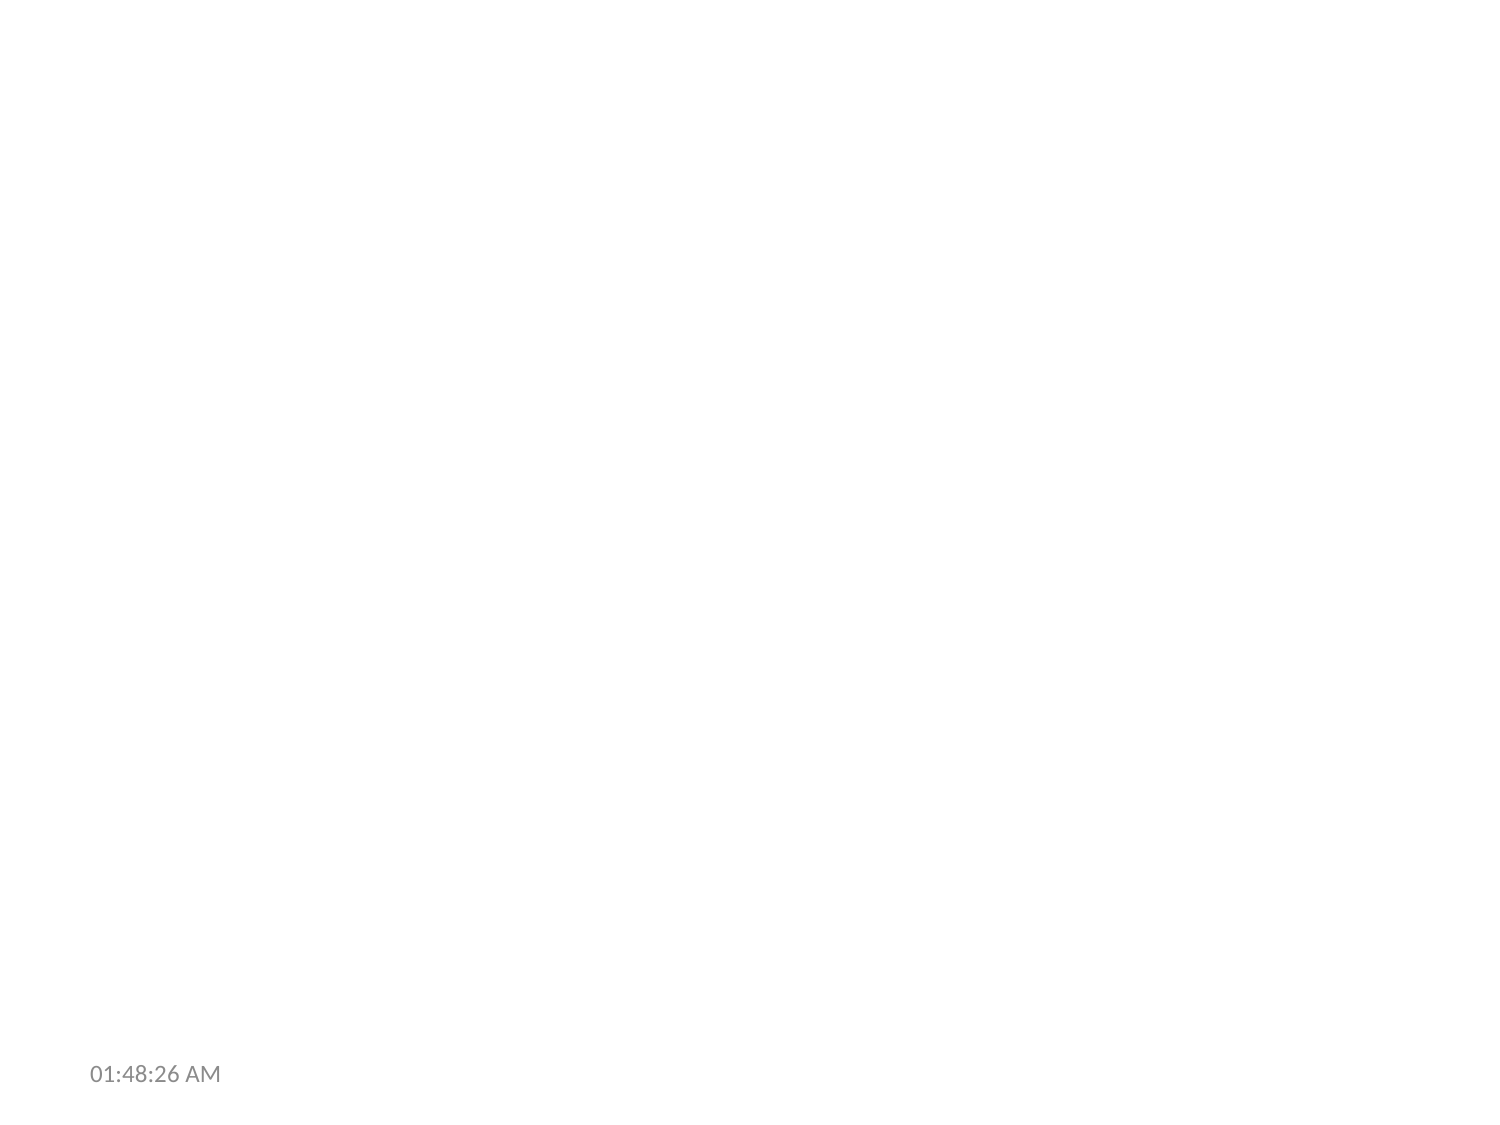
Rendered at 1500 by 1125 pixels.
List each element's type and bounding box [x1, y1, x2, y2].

slide_number [75, 1042, 425, 1103]
